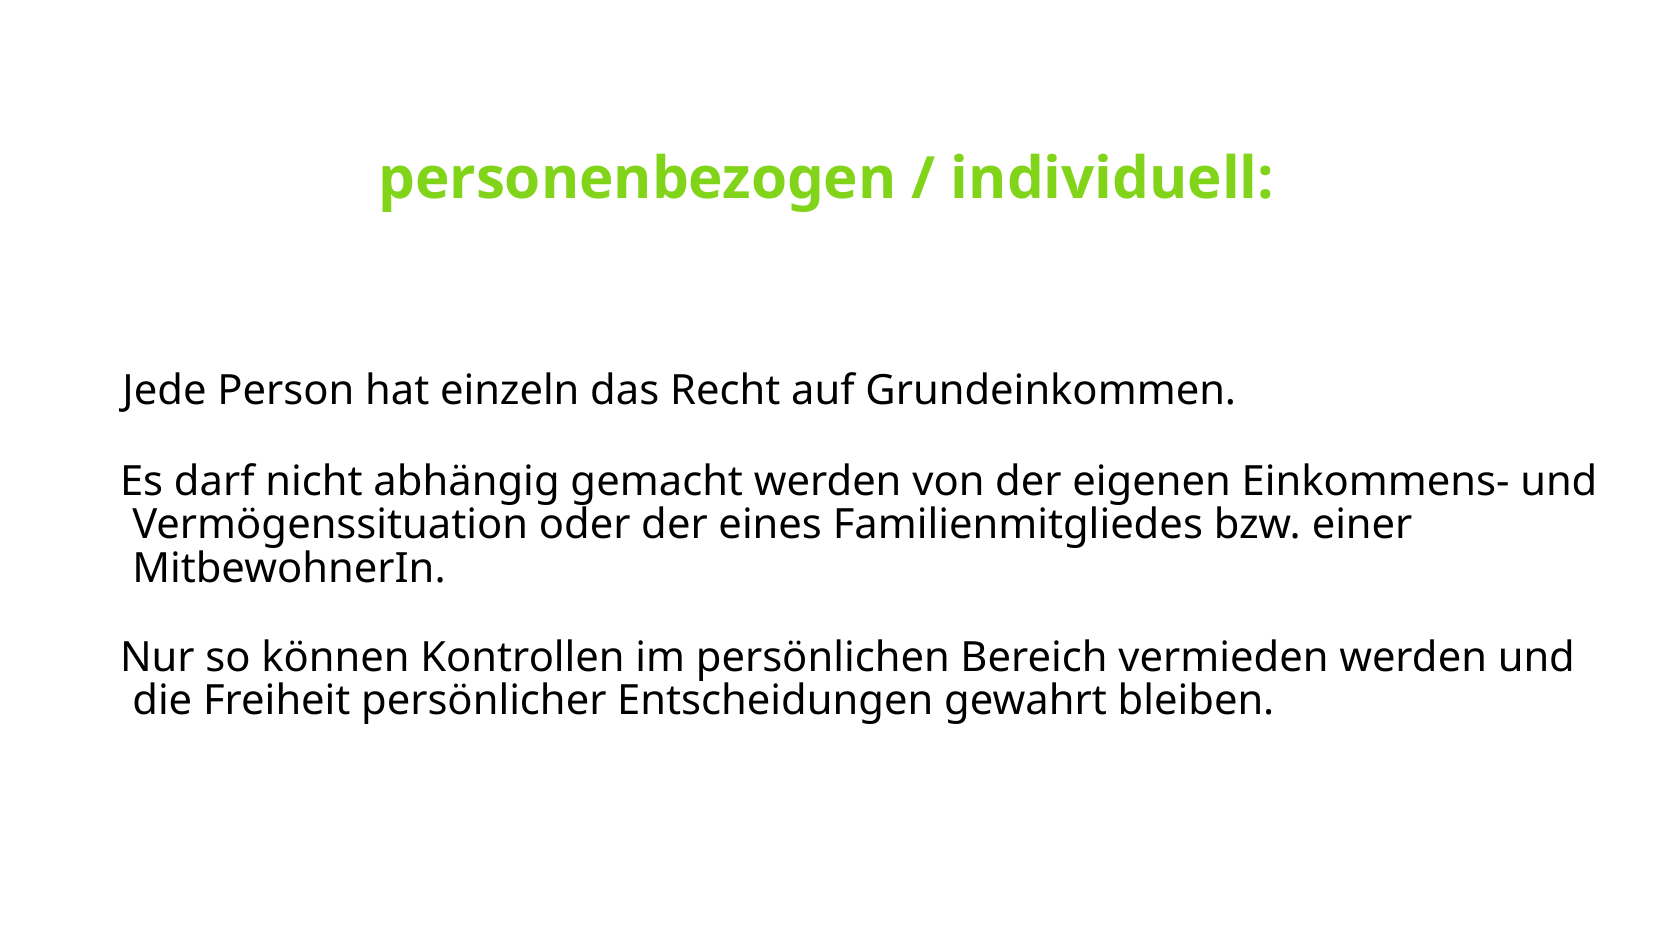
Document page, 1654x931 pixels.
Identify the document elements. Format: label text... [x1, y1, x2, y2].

subtitle Jede Person hat einzeln das Recht auf Grundeinkommen. Es darf nicht abhängig gemacht werden von der eigenen Einkommens- und Vermögenssituation oder der eines Familienmitgliedes bzw. einer MitbewohnerIn. Nur so können Kontrollen im persönlichen Bereich vermieden werden und die Freiheit persönlicher Entscheidungen gewahrt bleiben. [77, 221, 1624, 931]
title personenbezogen / individuell: [82, 44, 1571, 221]
